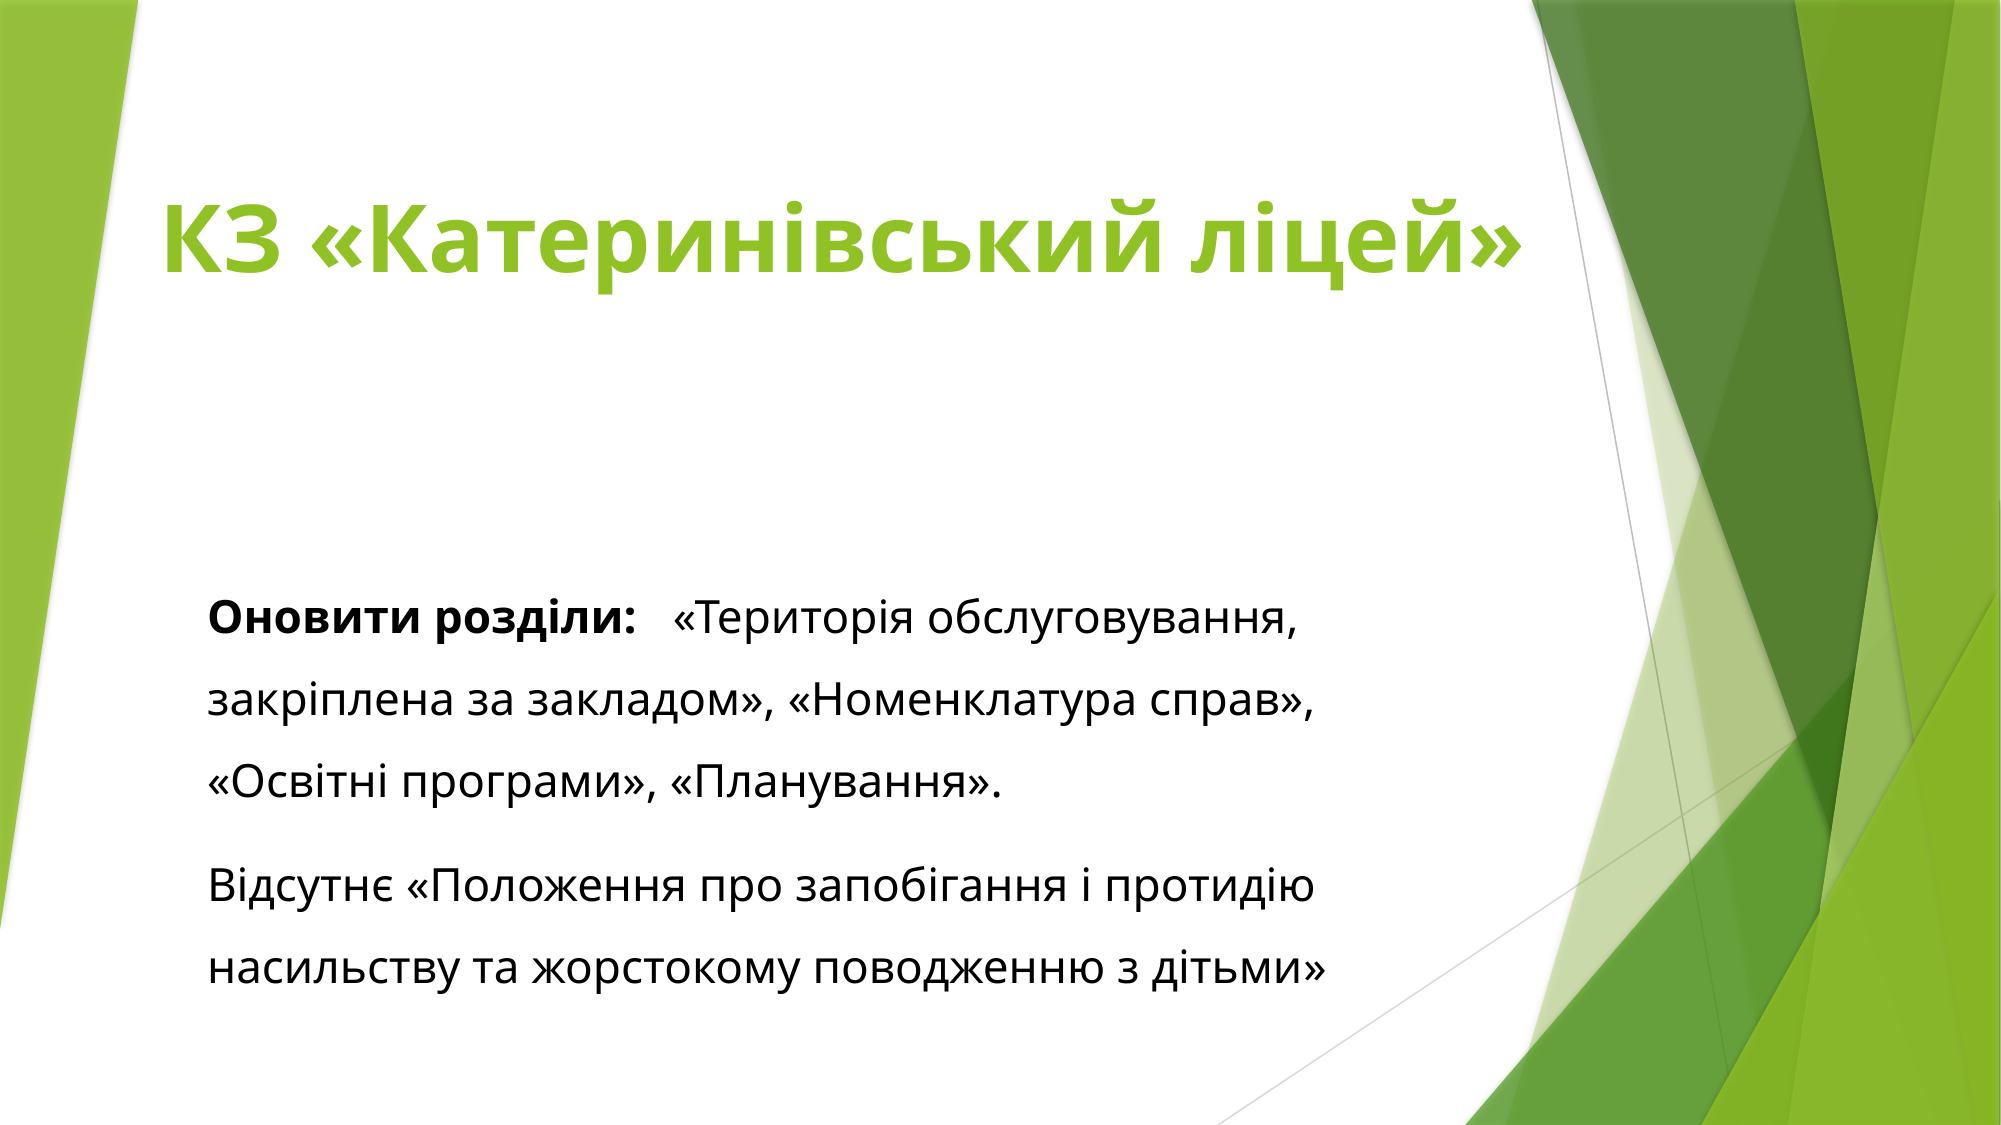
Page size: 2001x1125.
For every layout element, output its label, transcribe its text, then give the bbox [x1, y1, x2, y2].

subtitle Оновити розділи: «Територія обслуговування, закріплена за закладом», «Номенклатура справ», «Освітні програми», «Планування». Відсутнє «Положення про запобігання і протидію насильству та жорстокому поводженню з дітьми» [192, 552, 1467, 1071]
title КЗ «Катеринівський ліцей» [125, 120, 1561, 350]
